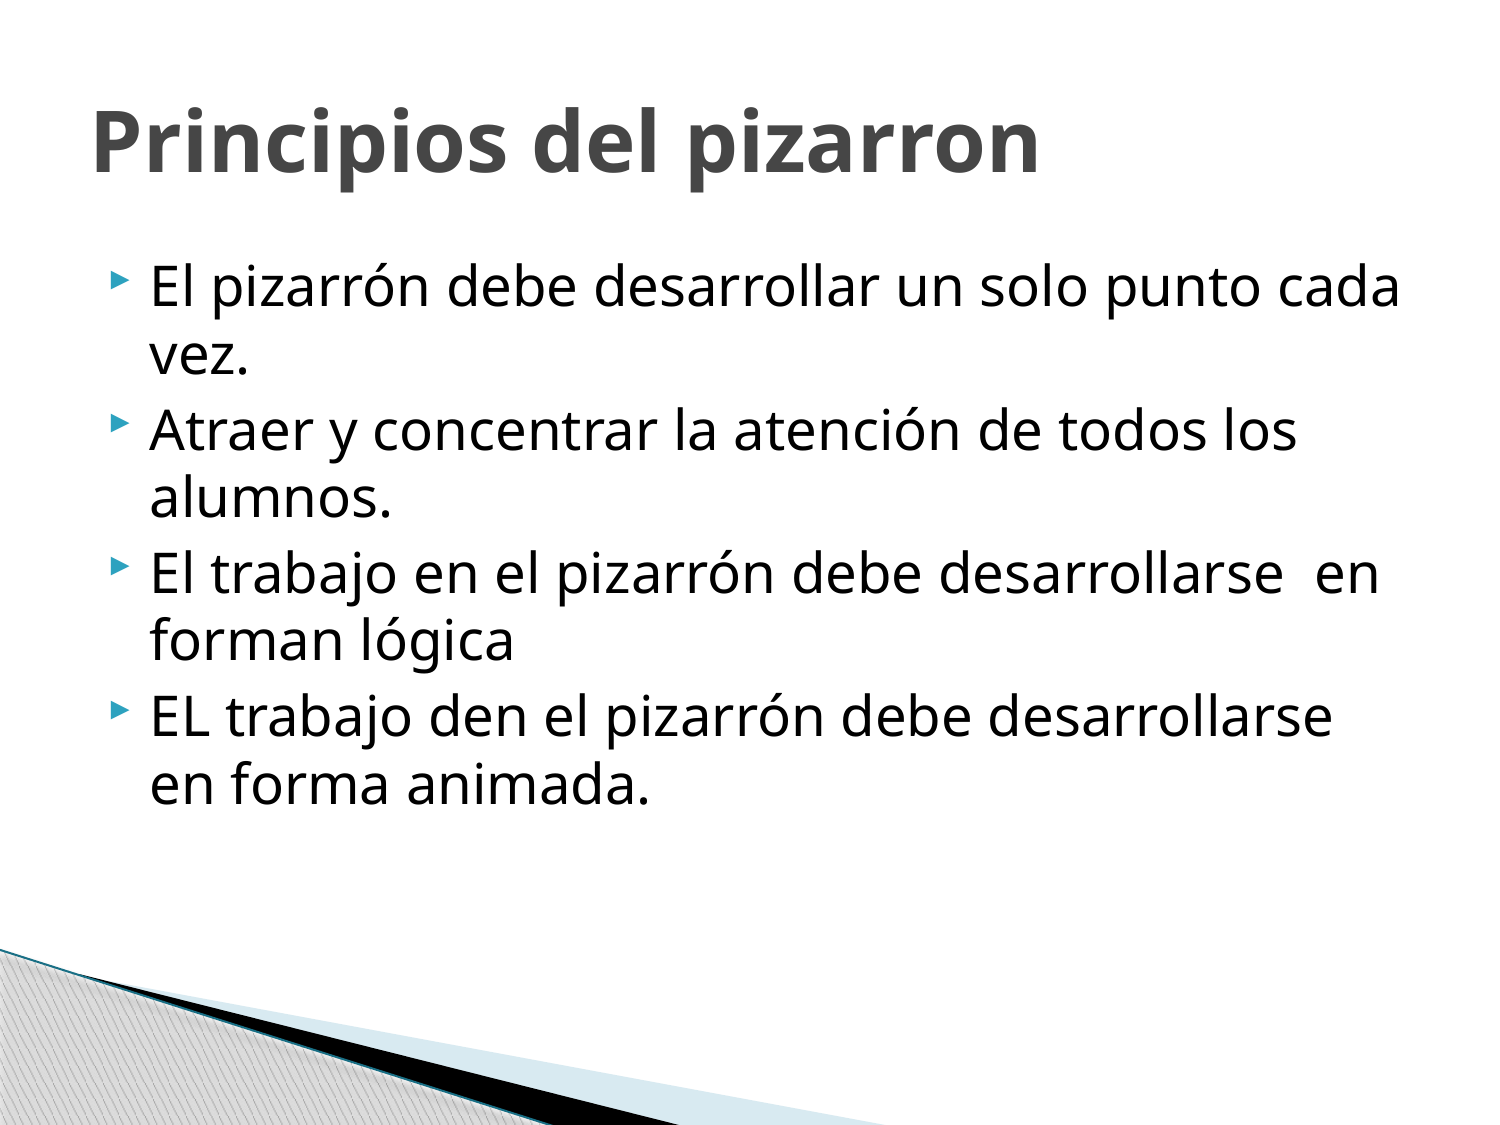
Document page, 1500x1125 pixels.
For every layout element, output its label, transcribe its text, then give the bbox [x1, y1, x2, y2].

list El pizarrón debe desarrollar un solo punto cada vez. Atraer y concentrar la atención de todos los alumnos. El trabajo en el pizarrón debe desarrollarse en forman lógica EL trabajo den el pizarrón debe desarrollarse en forma animada. [75, 243, 1425, 986]
title Principios del pizarron [75, 45, 1425, 233]
